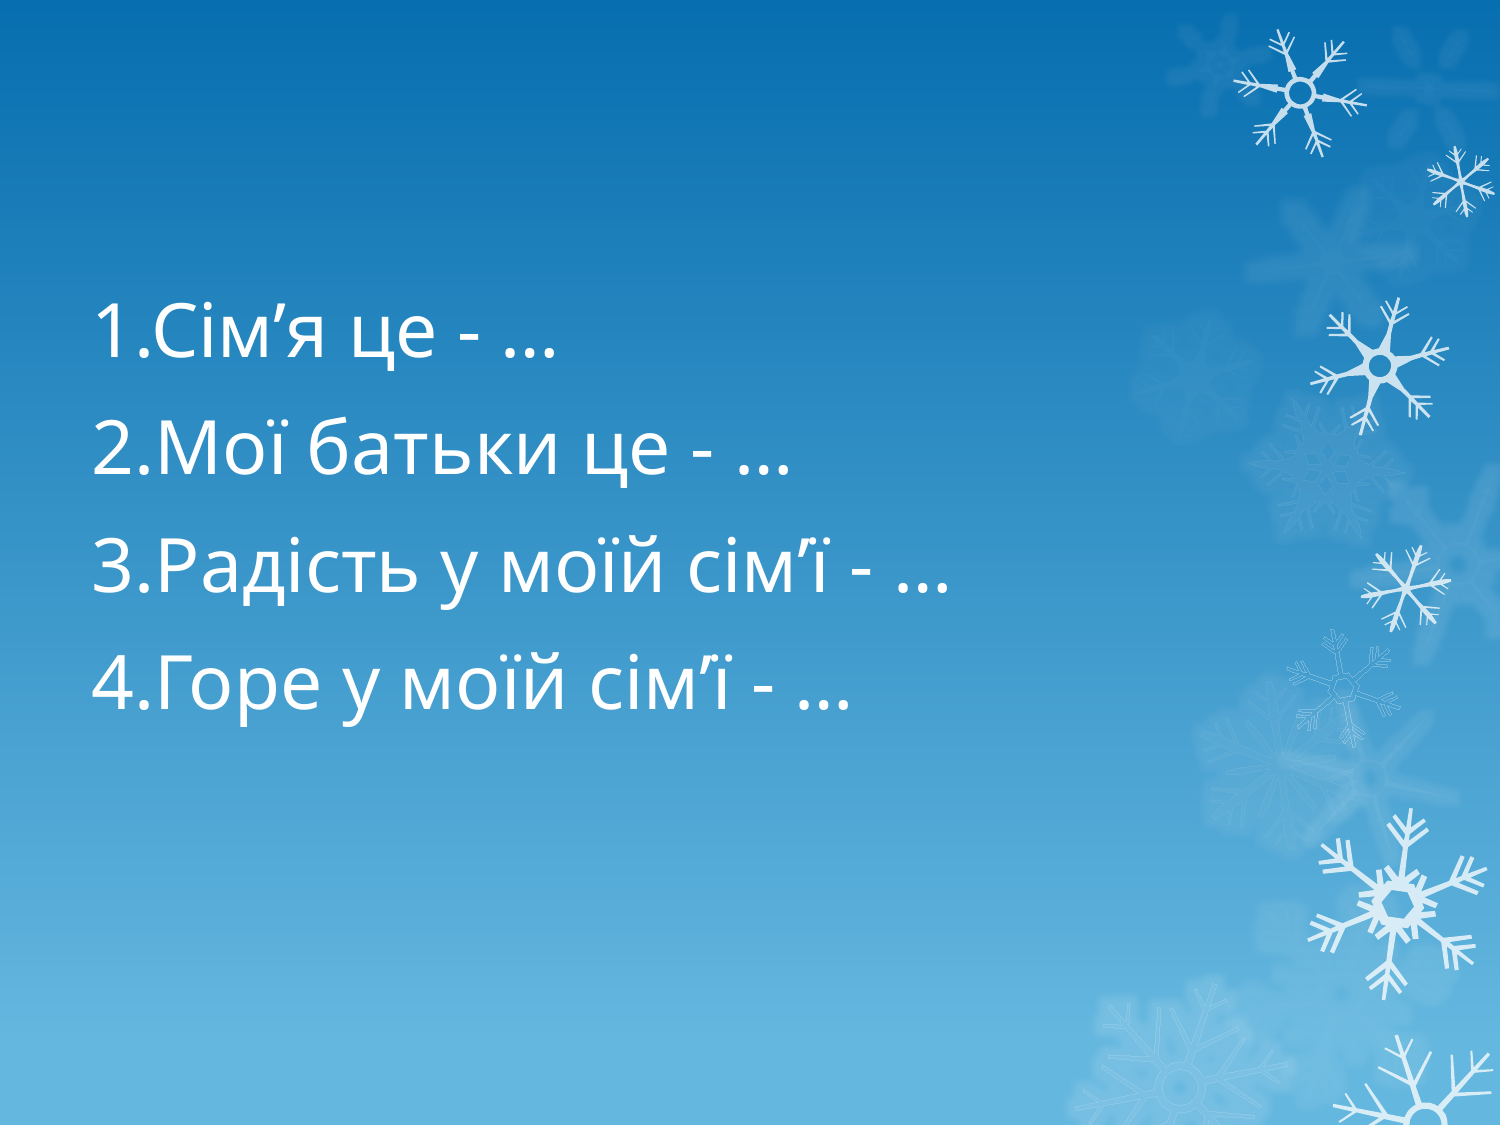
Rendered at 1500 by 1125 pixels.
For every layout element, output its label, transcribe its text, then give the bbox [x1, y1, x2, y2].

list 1.Сім’я це - … 2.Мої батьки це - … 3.Радість у моїй сім’ї - … 4.Горе у моїй сім’ї - … [76, 136, 1335, 870]
